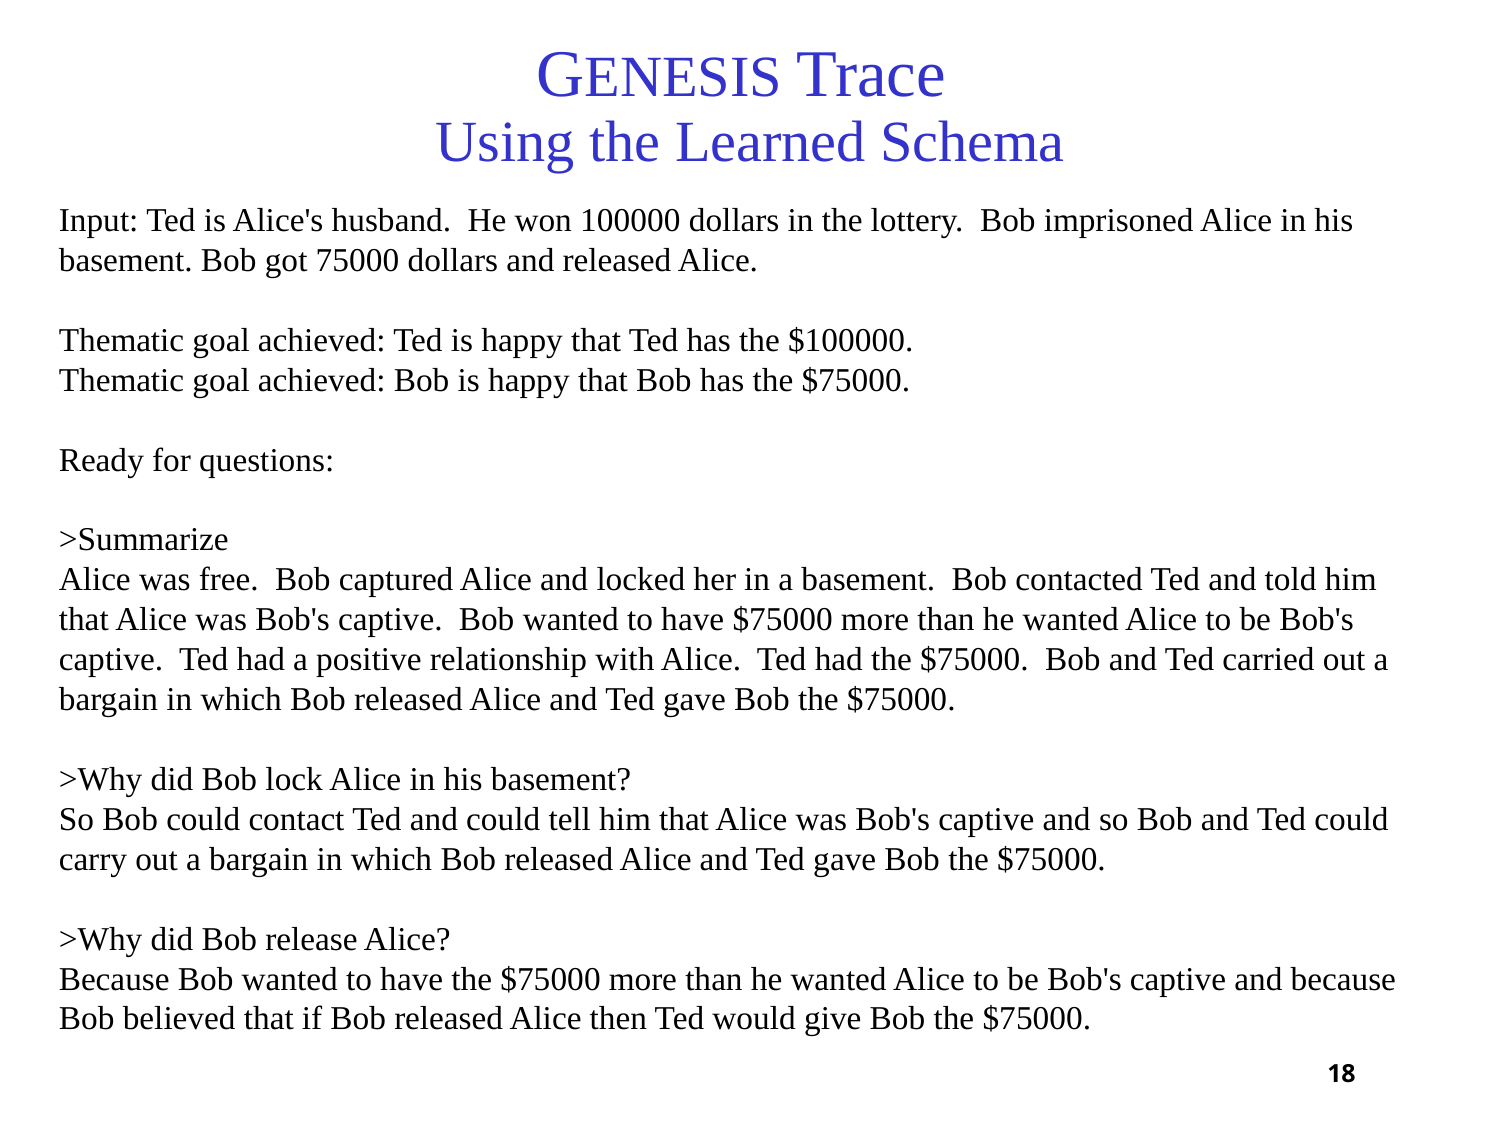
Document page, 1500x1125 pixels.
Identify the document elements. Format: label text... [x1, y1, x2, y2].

title GENESIS Trace Using the Learned Schema [112, 12, 1388, 190]
text_box Input: Ted is Alice's husband. He won 100000 dollars in the lottery. Bob imprisoned Alice in his basement. Bob got 75000 dollars and released Alice. Thematic goal achieved: Ted is happy that Ted has the $100000. Thematic goal achieved: Bob is happy that Bob has the $75000. Ready for questions: >Summarize Alice was free. Bob captured Alice and locked her in a basement. Bob contacted Ted and told him that Alice was Bob's captive. Bob wanted to have $75000 more than he wanted Alice to be Bob's captive. Ted had a positive relationship with Alice. Ted had the $75000. Bob and Ted carried out a bargain in which Bob released Alice and Ted gave Bob the $75000. >Why did Bob lock Alice in his basement? So Bob could contact Ted and could tell him that Alice was Bob's captive and so Bob and Ted could carry out a bargain in which Bob released Alice and Ted gave Bob the $75000. >Why did Bob release Alice? Because Bob wanted to have the $75000 more than he wanted Alice to be Bob's captive and because Bob believed that if Bob released Alice then Ted would give Bob the $75000. [44, 190, 1443, 1084]
